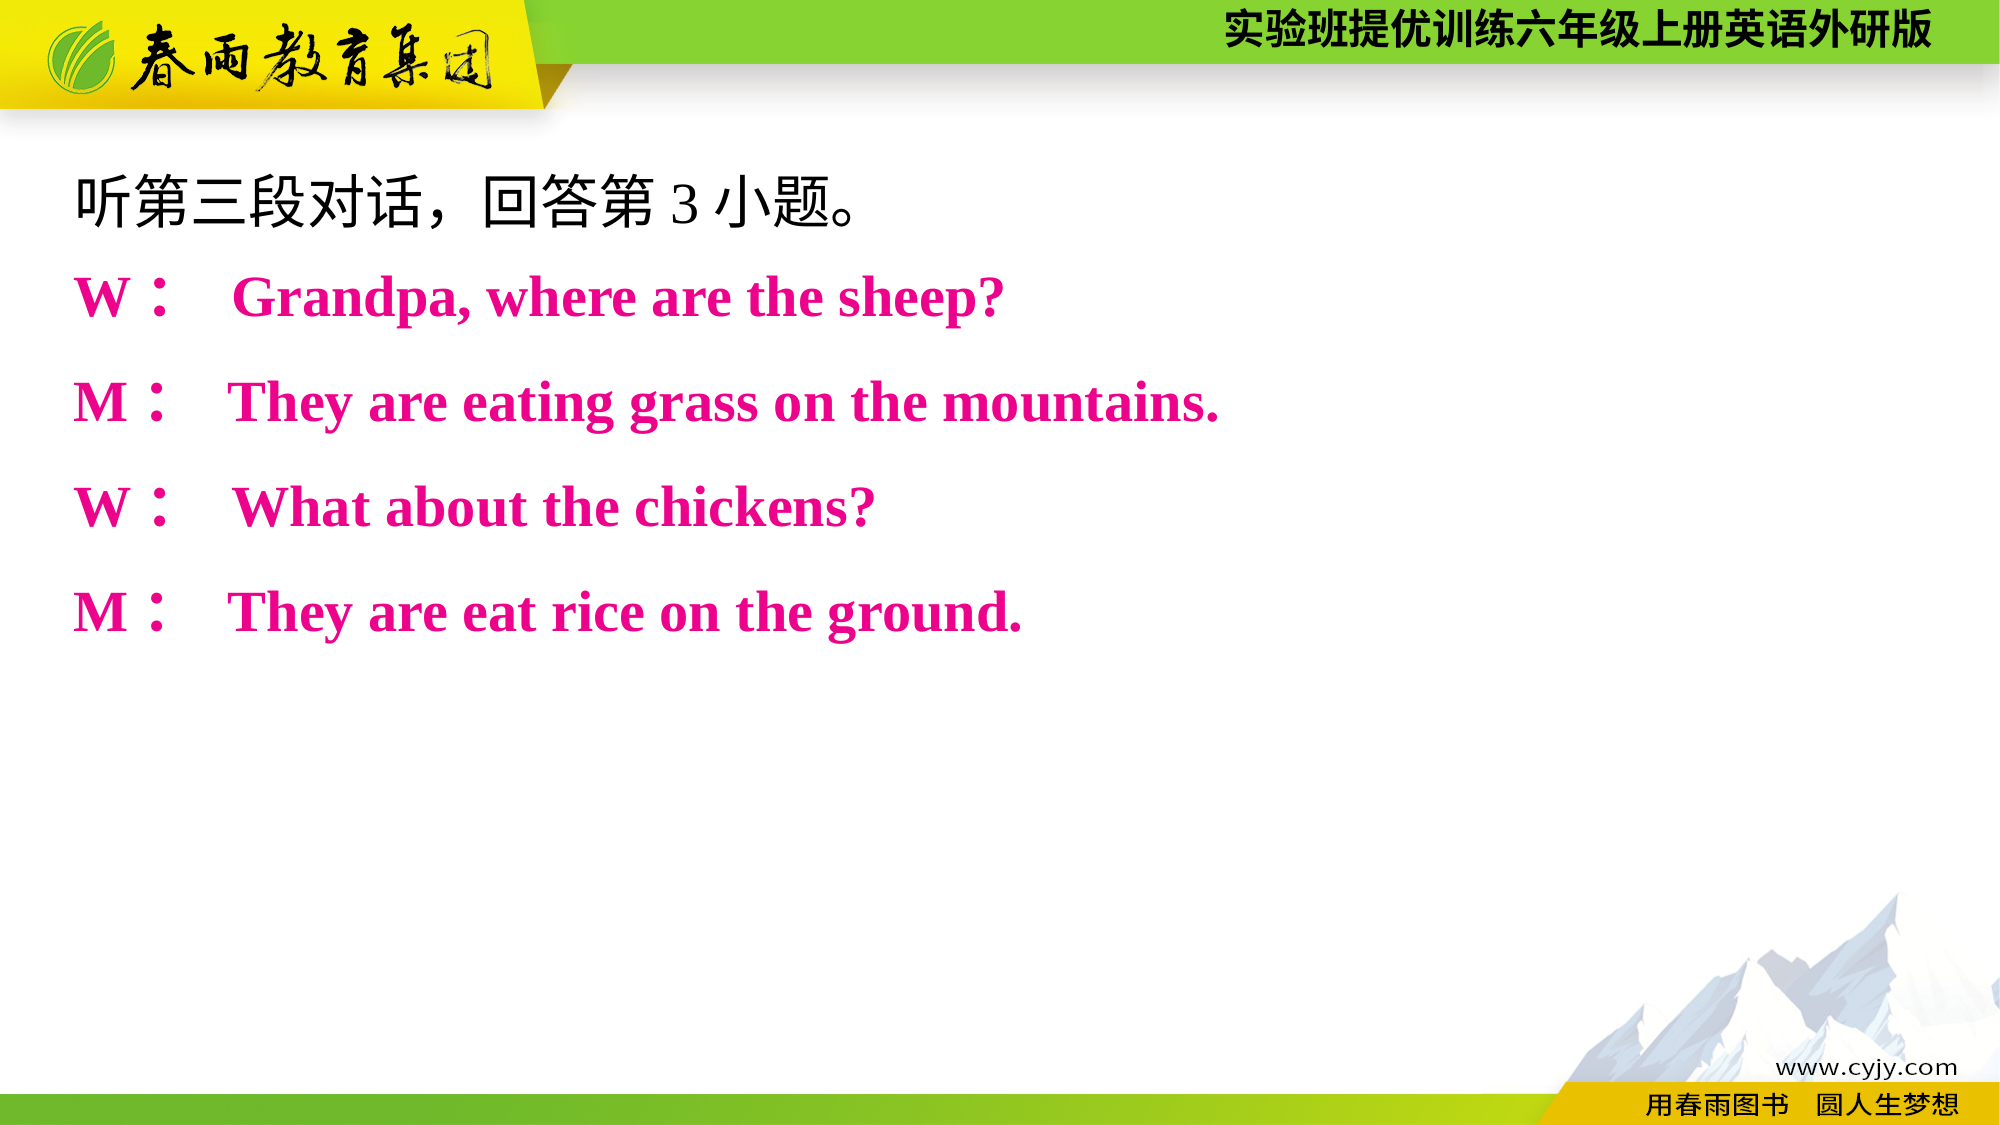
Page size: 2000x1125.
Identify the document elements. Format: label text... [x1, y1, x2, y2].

text_box W： Grandpa, where are the sheep? M： They are eating grass on the mountains. W： What about the chickens? M： They are eat rice on the ground. [58, 215, 1944, 650]
picture [0, 0, 2000, 1125]
list 听第三段对话，回答第3小题。 [59, 122, 1944, 215]
